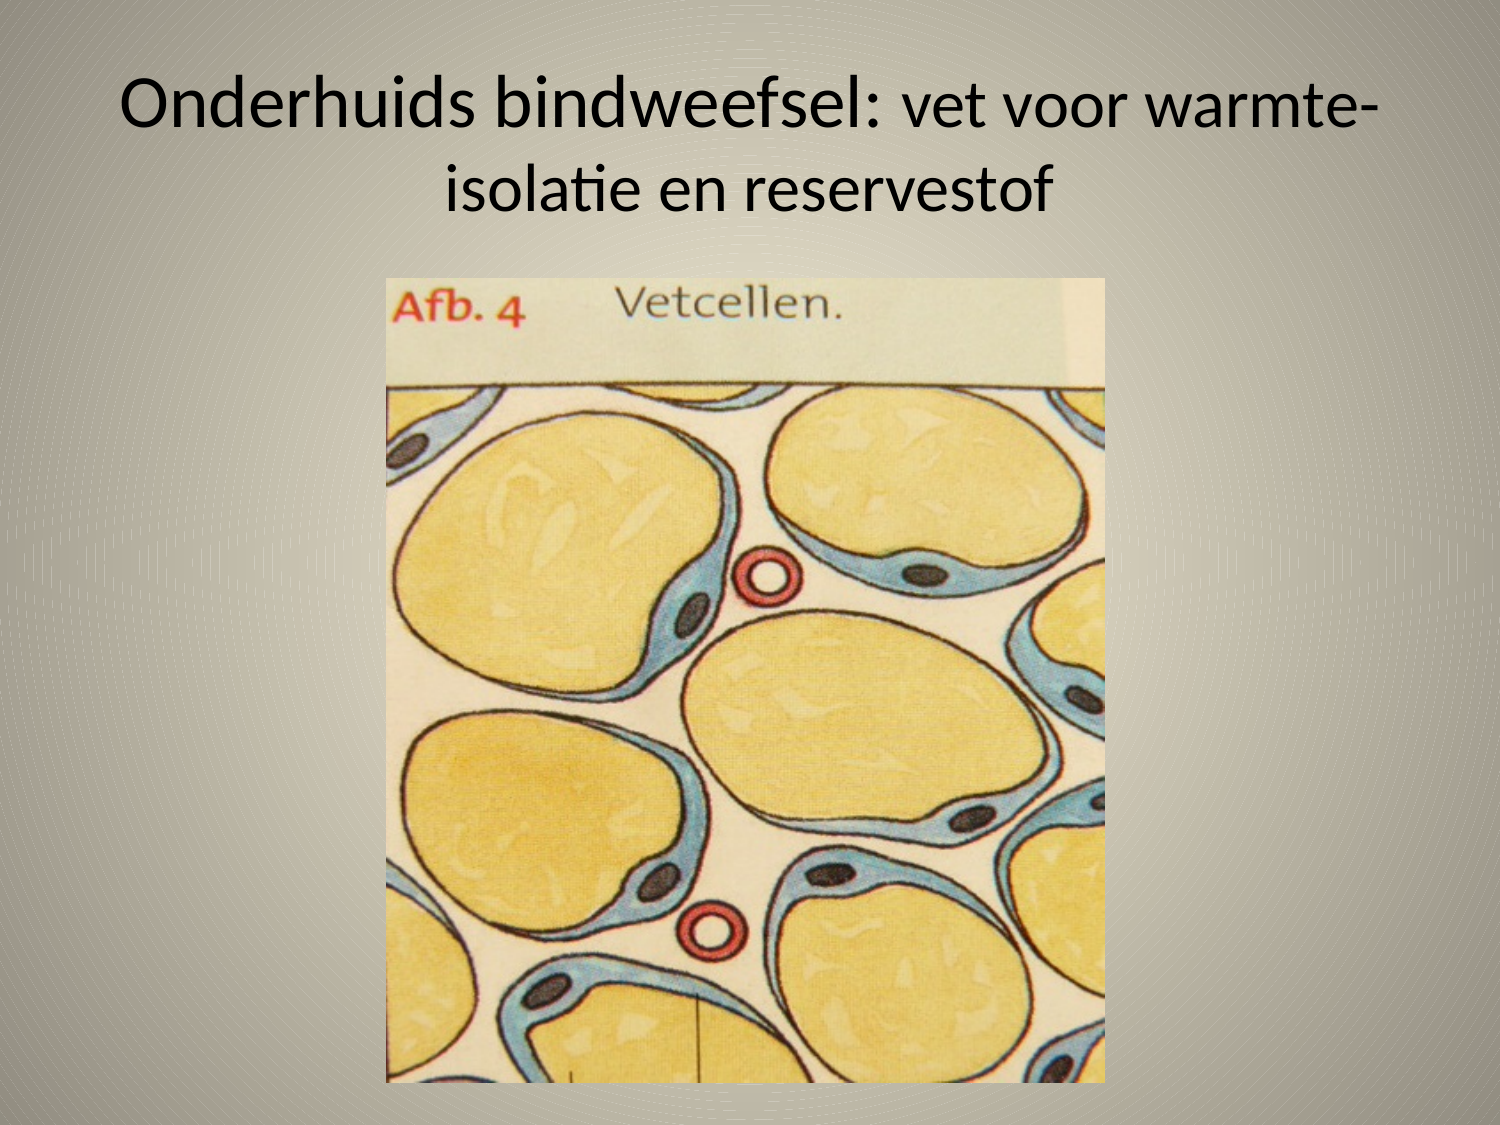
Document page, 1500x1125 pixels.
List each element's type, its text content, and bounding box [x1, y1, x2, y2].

picture [386, 278, 1105, 1083]
title Onderhuids bindweefsel: vet voor warmte-isolatie en reservestof [75, 45, 1425, 233]
